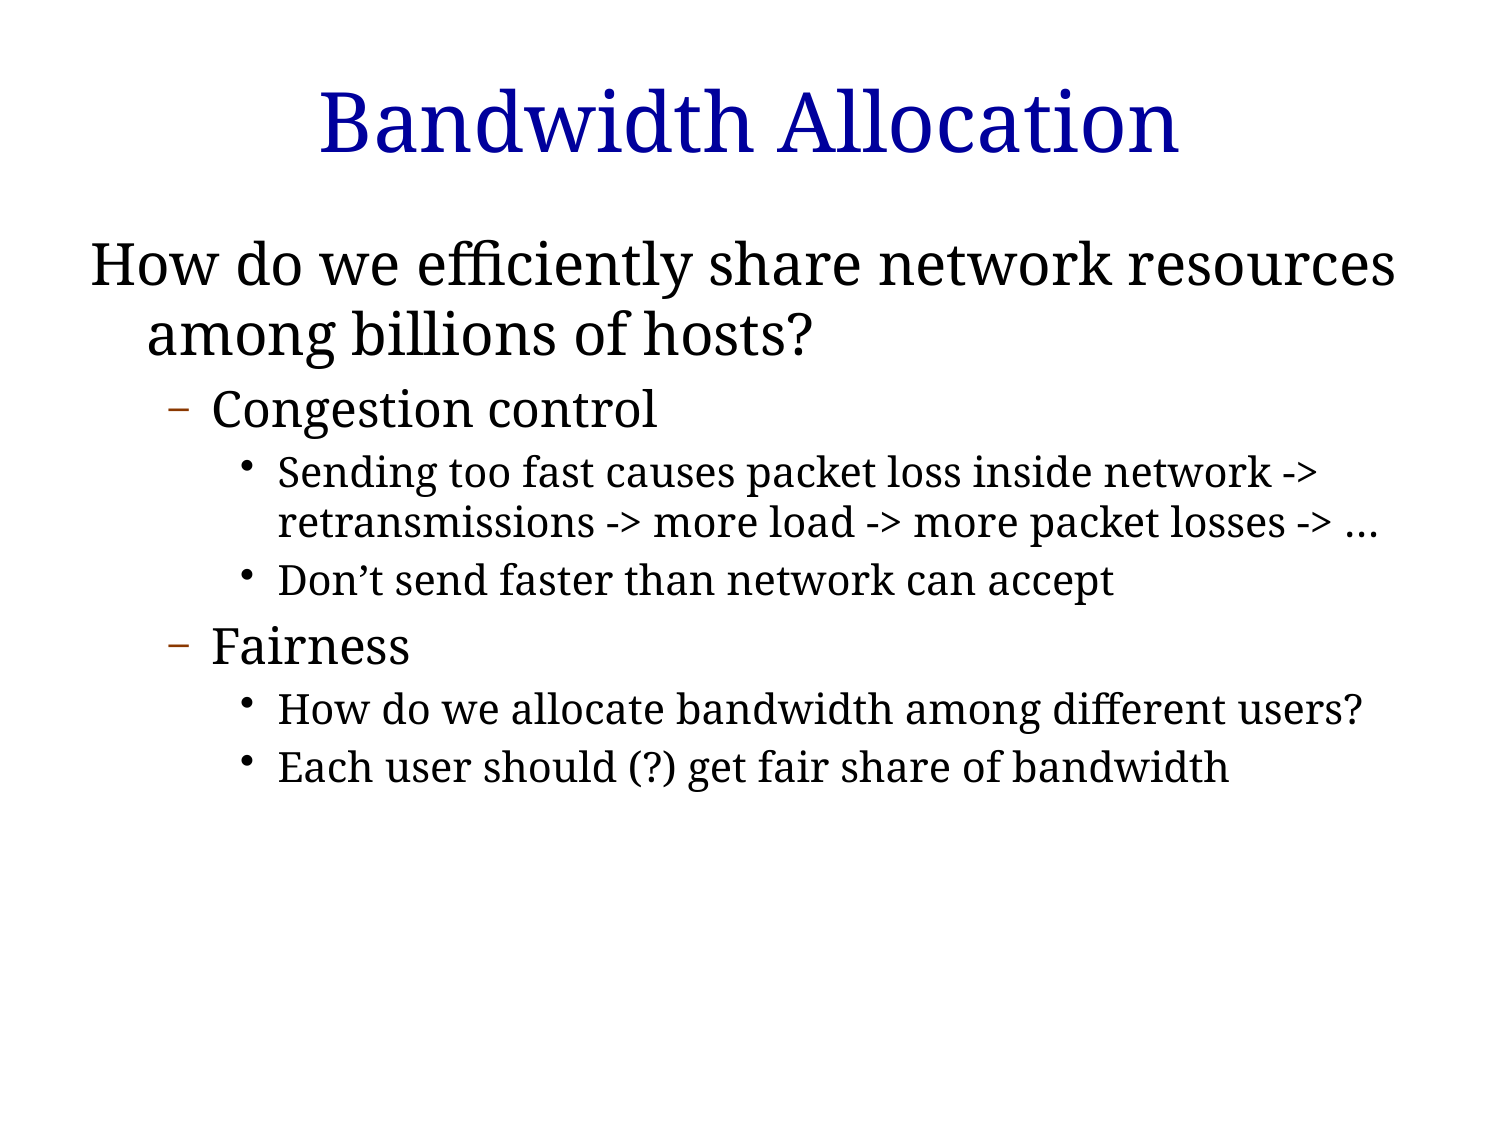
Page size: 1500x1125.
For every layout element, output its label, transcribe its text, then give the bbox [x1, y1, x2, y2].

title Bandwidth Allocation [74, 47, 1426, 191]
list How do we efficiently share network resources among billions of hosts? Congestion control Sending too fast causes packet loss inside network -> retransmissions -> more load -> more packet losses -> … Don’t send faster than network can accept Fairness How do we allocate bandwidth among different users? Each user should (?) get fair share of bandwidth [74, 219, 1426, 963]
